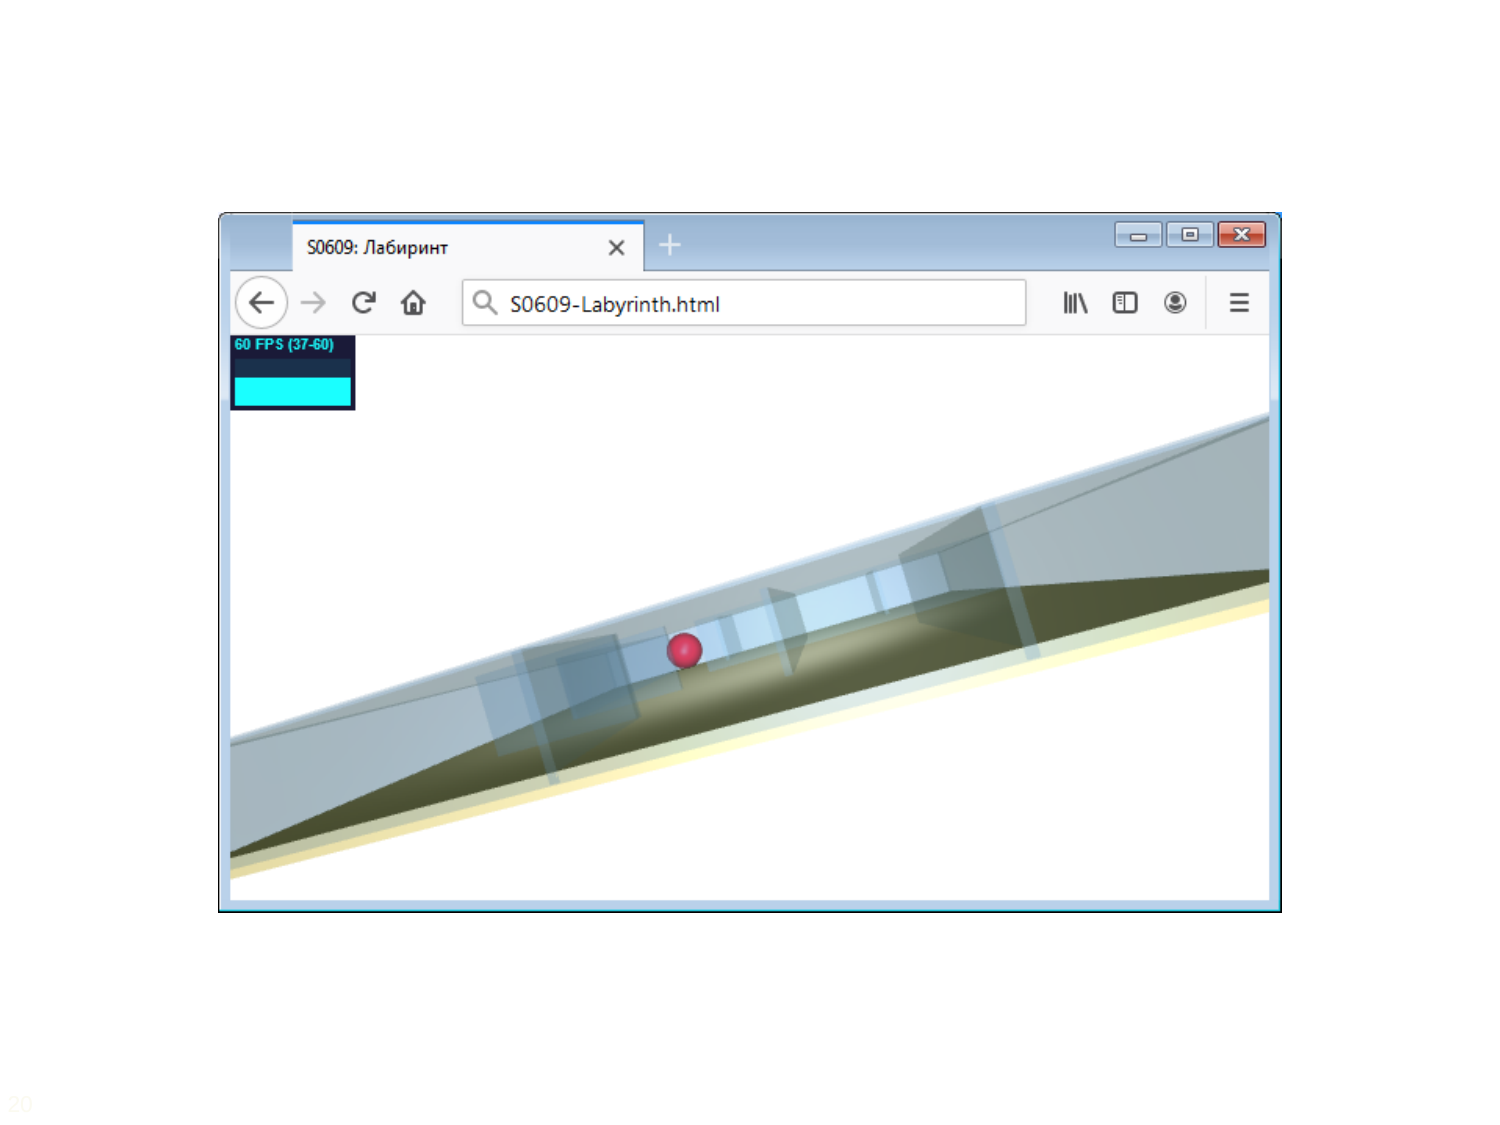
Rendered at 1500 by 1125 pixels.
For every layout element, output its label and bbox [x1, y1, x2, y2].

picture [218, 212, 1282, 913]
